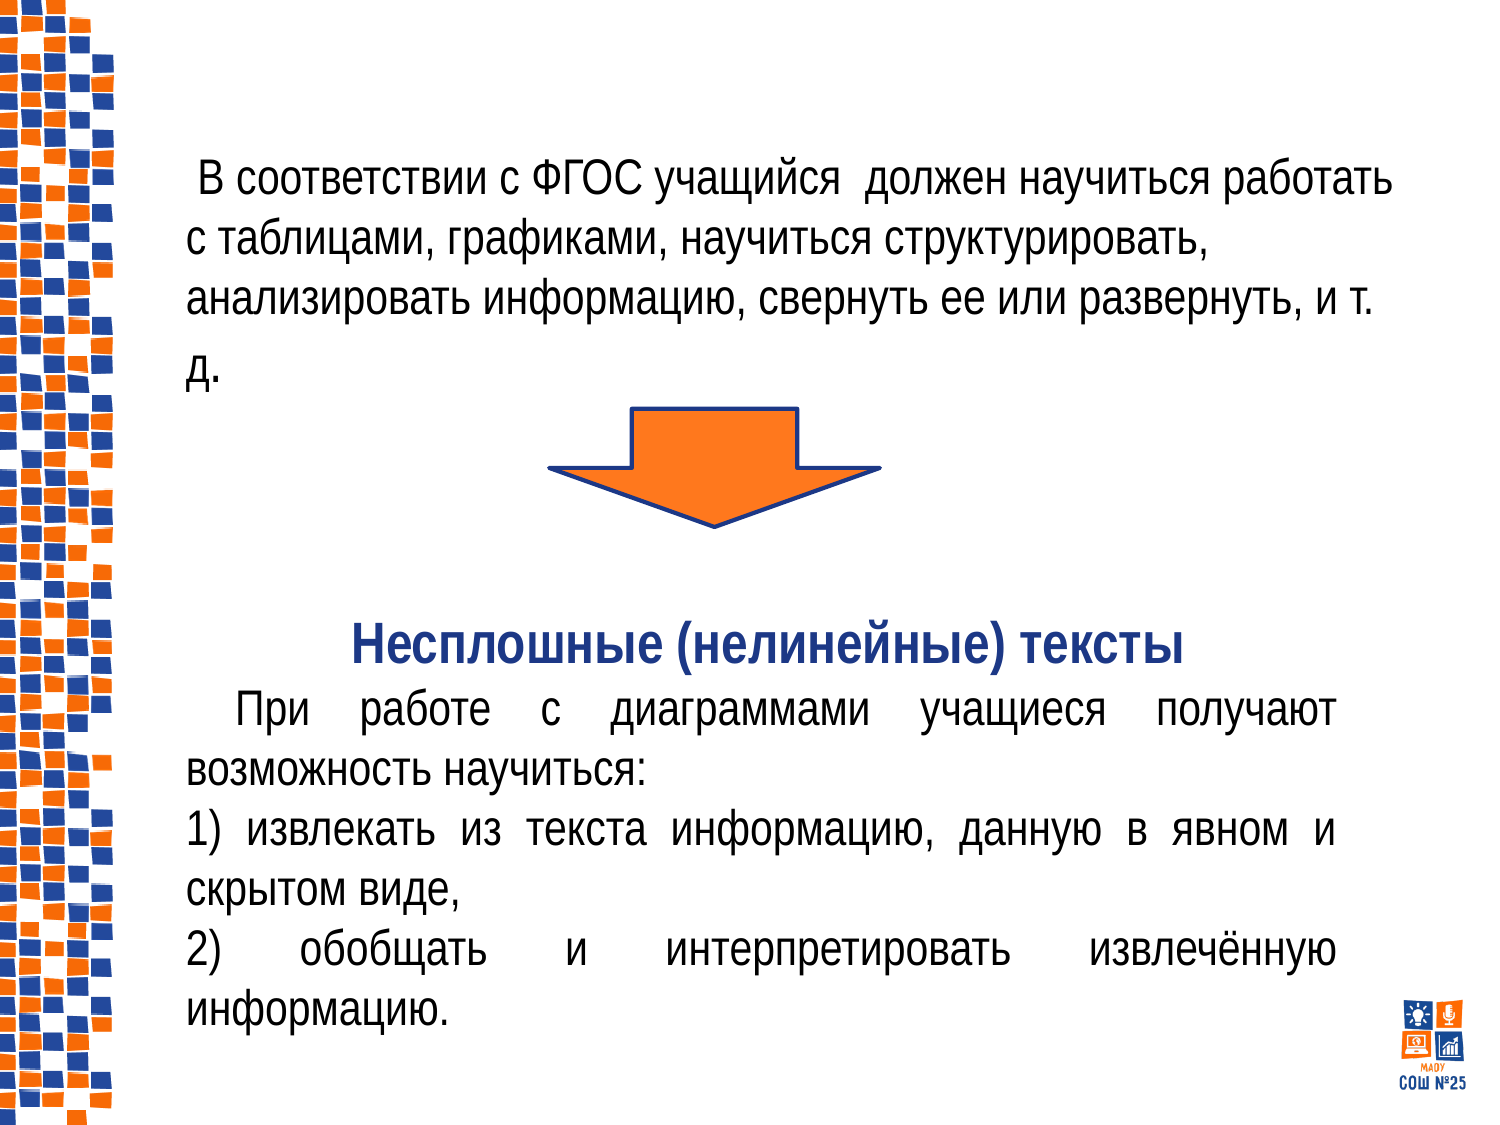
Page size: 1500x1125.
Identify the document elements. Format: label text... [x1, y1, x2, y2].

text_box В соответствии с ФГОС учащийся должен научиться работать с таблицами, графиками, научиться структурировать, анализировать информацию, свернуть ее или развернуть, и т. д. [187, 137, 1412, 402]
picture [0, 0, 184, 1125]
text_box [547, 406, 882, 529]
picture [1399, 999, 1467, 1090]
text_box Несплошные (нелинейные) тексты При работе с диаграммами учащиеся получают возможность научиться: 1) извлекать из текста информацию, данную в явном и скрытом виде, 2) обобщать и интерпретировать извлечённую информацию. [187, 597, 1353, 1043]
